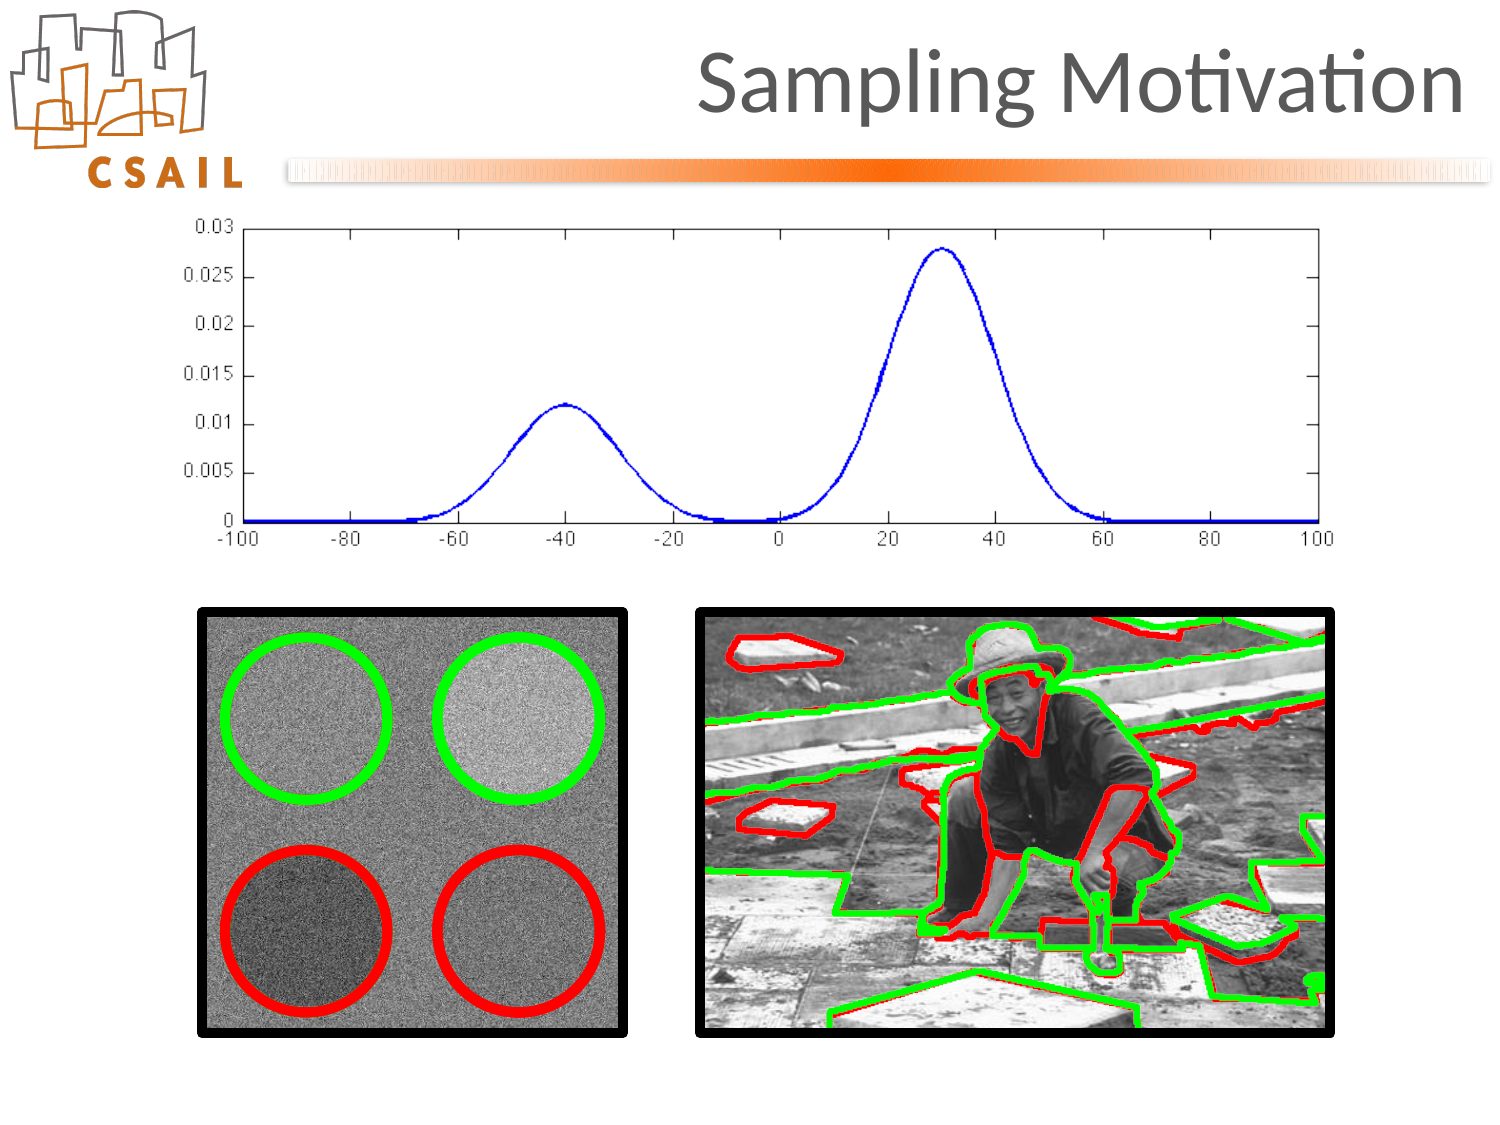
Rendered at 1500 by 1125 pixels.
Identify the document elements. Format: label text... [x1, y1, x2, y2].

picture [62, 202, 1451, 563]
picture [201, 612, 624, 1034]
title Sampling Motivation [208, 4, 1483, 147]
picture [699, 612, 1331, 1034]
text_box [224, 637, 601, 1013]
picture [10, 10, 242, 188]
